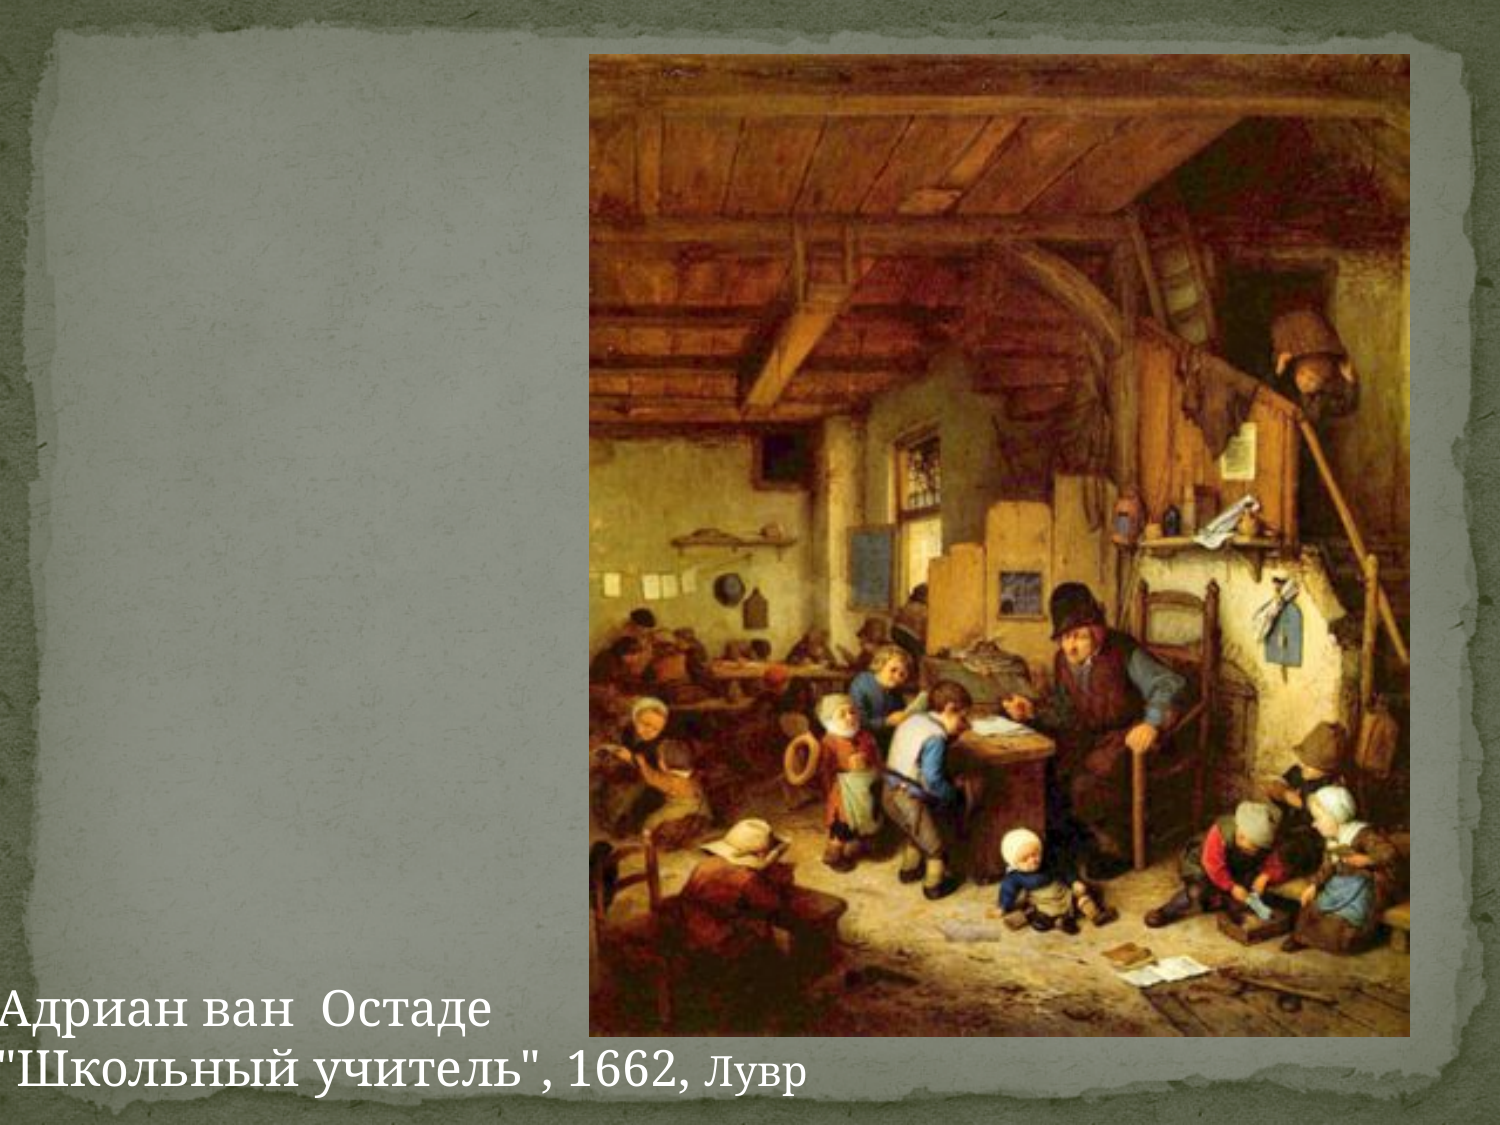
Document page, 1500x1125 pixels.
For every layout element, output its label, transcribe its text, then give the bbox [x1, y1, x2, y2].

picture [589, 54, 1410, 1037]
text_box Адриан ван Остаде "Школьный учитель", 1662, Лувр [0, 968, 834, 1104]
